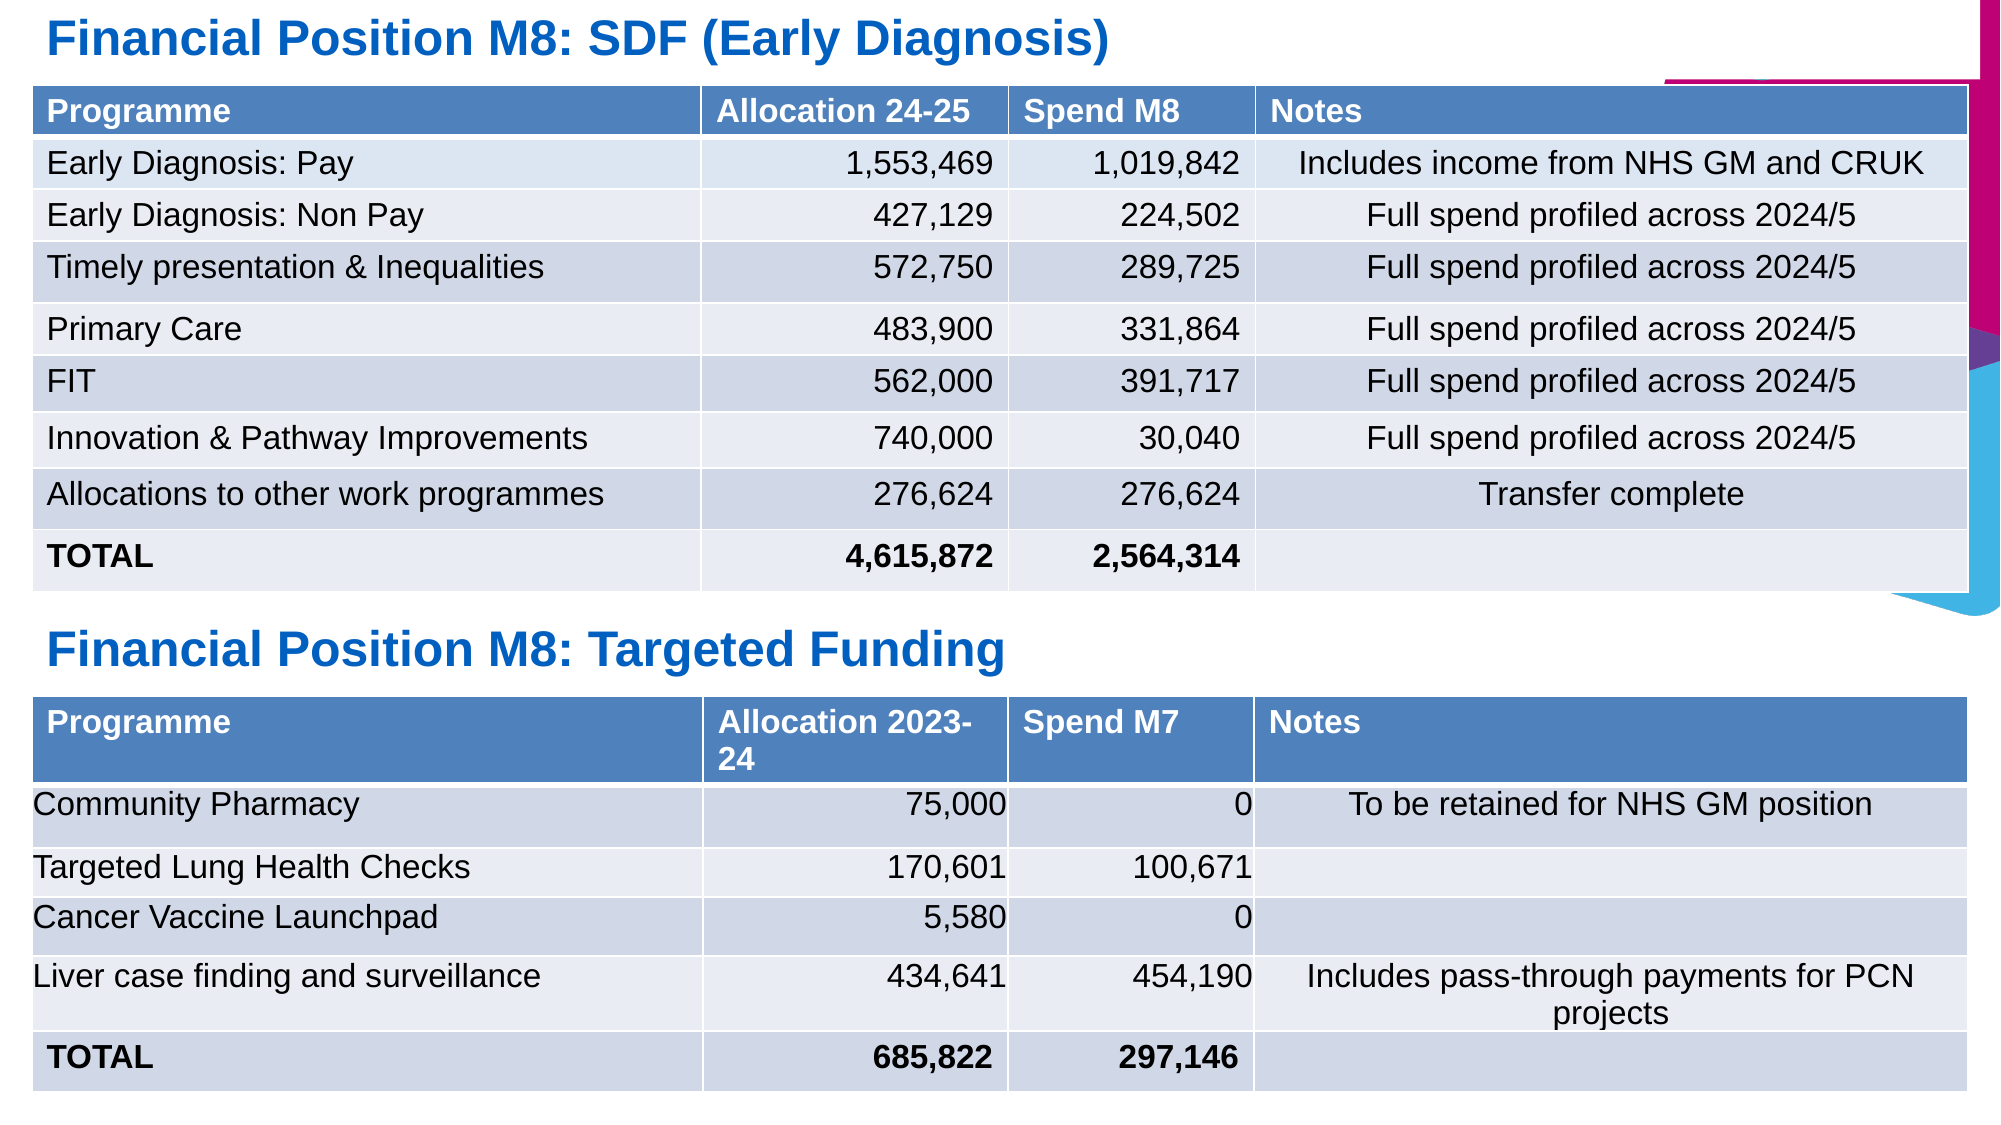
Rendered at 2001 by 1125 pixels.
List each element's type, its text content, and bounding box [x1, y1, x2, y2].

table_cell 427,129 [702, 190, 1008, 240]
table_cell 100,671 [1009, 849, 1253, 896]
table_cell Transfer complete [1256, 469, 1967, 529]
table_header Programme [33, 697, 702, 782]
table_cell Full spend profiled across 2024/5 [1256, 304, 1967, 354]
table_cell Includes income from NHS GM and CRUK [1256, 140, 1967, 188]
table_cell 2,564,314 [1009, 530, 1255, 591]
table_cell 434,641 [704, 957, 1007, 1030]
table_cell Innovation & Pathway Improvements [33, 413, 700, 467]
table_cell 276,624 [702, 469, 1008, 529]
table_cell 4,615,872 [702, 530, 1008, 591]
table_cell Timely presentation & Inequalities [33, 242, 700, 302]
table_cell 276,624 [1009, 469, 1255, 529]
table_cell Community Pharmacy [33, 788, 702, 847]
list Financial Position M8: SDF (Early Diagnosis) [31, 0, 1981, 80]
text_box Financial Position M8: Targeted Funding [31, 609, 1797, 691]
table_cell Targeted Lung Health Checks [33, 849, 702, 896]
table_cell 454,190 [1009, 957, 1253, 1030]
table_cell Early Diagnosis: Pay [33, 140, 700, 188]
table_cell Primary Care [33, 304, 700, 354]
table_header Allocation 2023-24 [704, 697, 1007, 782]
table_cell [1256, 530, 1967, 591]
table_cell 75,000 [704, 788, 1007, 847]
table_header Spend M7 [1009, 697, 1253, 782]
table_cell 562,000 [702, 356, 1008, 411]
table_cell 331,864 [1009, 304, 1255, 354]
table_cell 224,502 [1009, 190, 1255, 240]
table_cell 685,822 [704, 1032, 1007, 1091]
table_cell Includes pass-through payments for PCN projects [1255, 957, 1967, 1030]
table_cell 170,601 [704, 849, 1007, 896]
picture [1458, 0, 2000, 765]
table_cell 5,580 [704, 898, 1007, 955]
table_header Allocation 24-25 [702, 86, 1008, 134]
table_cell To be retained for NHS GM position [1255, 788, 1967, 847]
table_cell 0 [1009, 898, 1253, 955]
table_header Notes [1256, 86, 1967, 134]
table_cell Full spend profiled across 2024/5 [1256, 413, 1967, 467]
table_cell Early Diagnosis: Non Pay [33, 190, 700, 240]
table_cell 572,750 [702, 242, 1008, 302]
table_cell TOTAL [33, 1032, 702, 1091]
table_cell 1,019,842 [1009, 140, 1255, 188]
table_cell [1255, 898, 1967, 955]
table_header Notes [1255, 697, 1967, 782]
table_cell Full spend profiled across 2024/5 [1256, 242, 1967, 302]
table_cell 0 [1009, 788, 1253, 847]
table_cell TOTAL [33, 530, 700, 591]
table_header Spend M8 [1009, 86, 1255, 134]
table_cell 297,146 [1009, 1032, 1253, 1091]
table_cell 30,040 [1009, 413, 1255, 467]
table_cell [1255, 1032, 1967, 1091]
table_cell 740,000 [702, 413, 1008, 467]
table_cell Liver case finding and surveillance [33, 957, 702, 1030]
table_cell 391,717 [1009, 356, 1255, 411]
table_header Programme [33, 86, 700, 134]
table_cell [1255, 849, 1967, 896]
table_cell Cancer Vaccine Launchpad [33, 898, 702, 955]
table_cell Allocations to other work programmes [33, 469, 700, 529]
table_cell 483,900 [702, 304, 1008, 354]
table_cell 1,553,469 [702, 140, 1008, 188]
table_cell 289,725 [1009, 242, 1255, 302]
table_cell FIT [33, 356, 700, 411]
table_cell Full spend profiled across 2024/5 [1256, 190, 1967, 240]
table_cell Full spend profiled across 2024/5 [1256, 356, 1967, 411]
